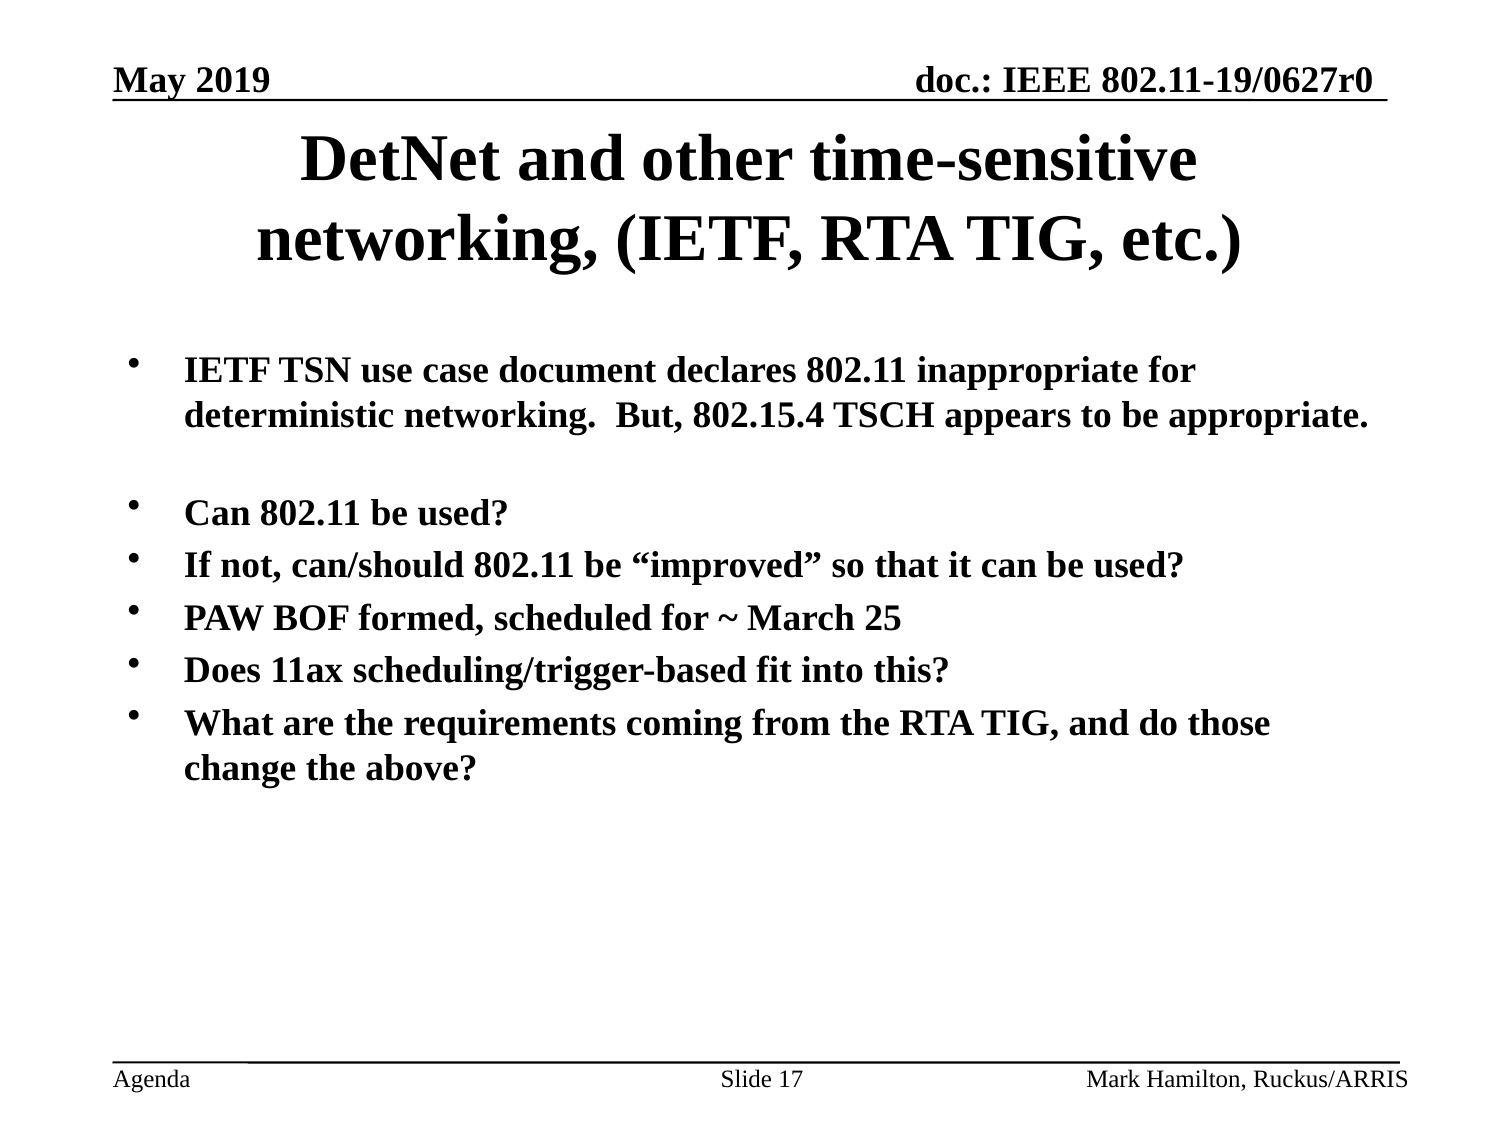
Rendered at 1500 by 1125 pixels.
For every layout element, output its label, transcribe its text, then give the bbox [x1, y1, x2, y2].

title DetNet and other time-sensitive networking, (IETF, RTA TIG, etc.) [112, 112, 1388, 275]
list IETF TSN use case document declares 802.11 inappropriate for deterministic networking. But, 802.15.4 TSCH appears to be appropriate. Can 802.11 be used? If not, can/should 802.11 be “improved” so that it can be used? PAW BOF formed, scheduled for ~ March 25 Does 11ax scheduling/trigger-based fit into this? What are the requirements coming from the RTA TIG, and do those change the above? [112, 337, 1388, 1050]
